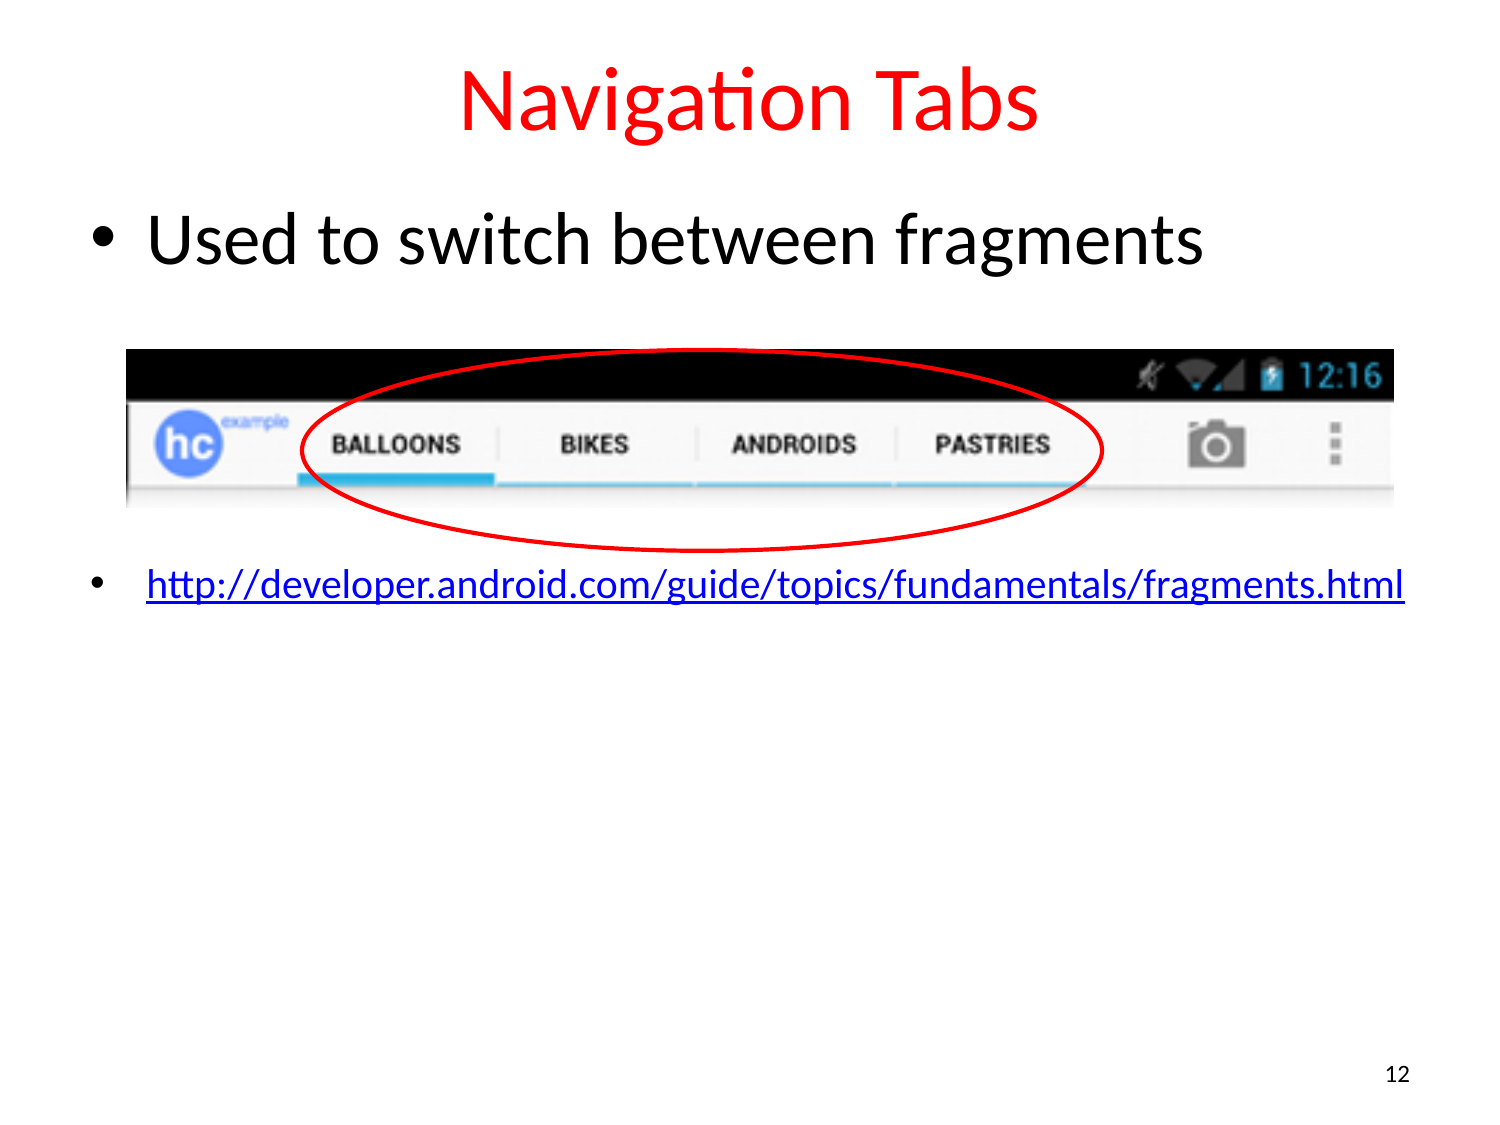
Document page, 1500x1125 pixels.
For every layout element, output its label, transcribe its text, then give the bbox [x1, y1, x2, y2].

picture [126, 349, 1394, 508]
title Navigation Tabs [75, 0, 1425, 182]
text_box [391, 516, 1013, 553]
slide_number 12 [1074, 1042, 1425, 1103]
list Used to switch between fragments http://developer.android.com/guide/topics/fundamentals/fragments.html [75, 182, 1425, 1038]
